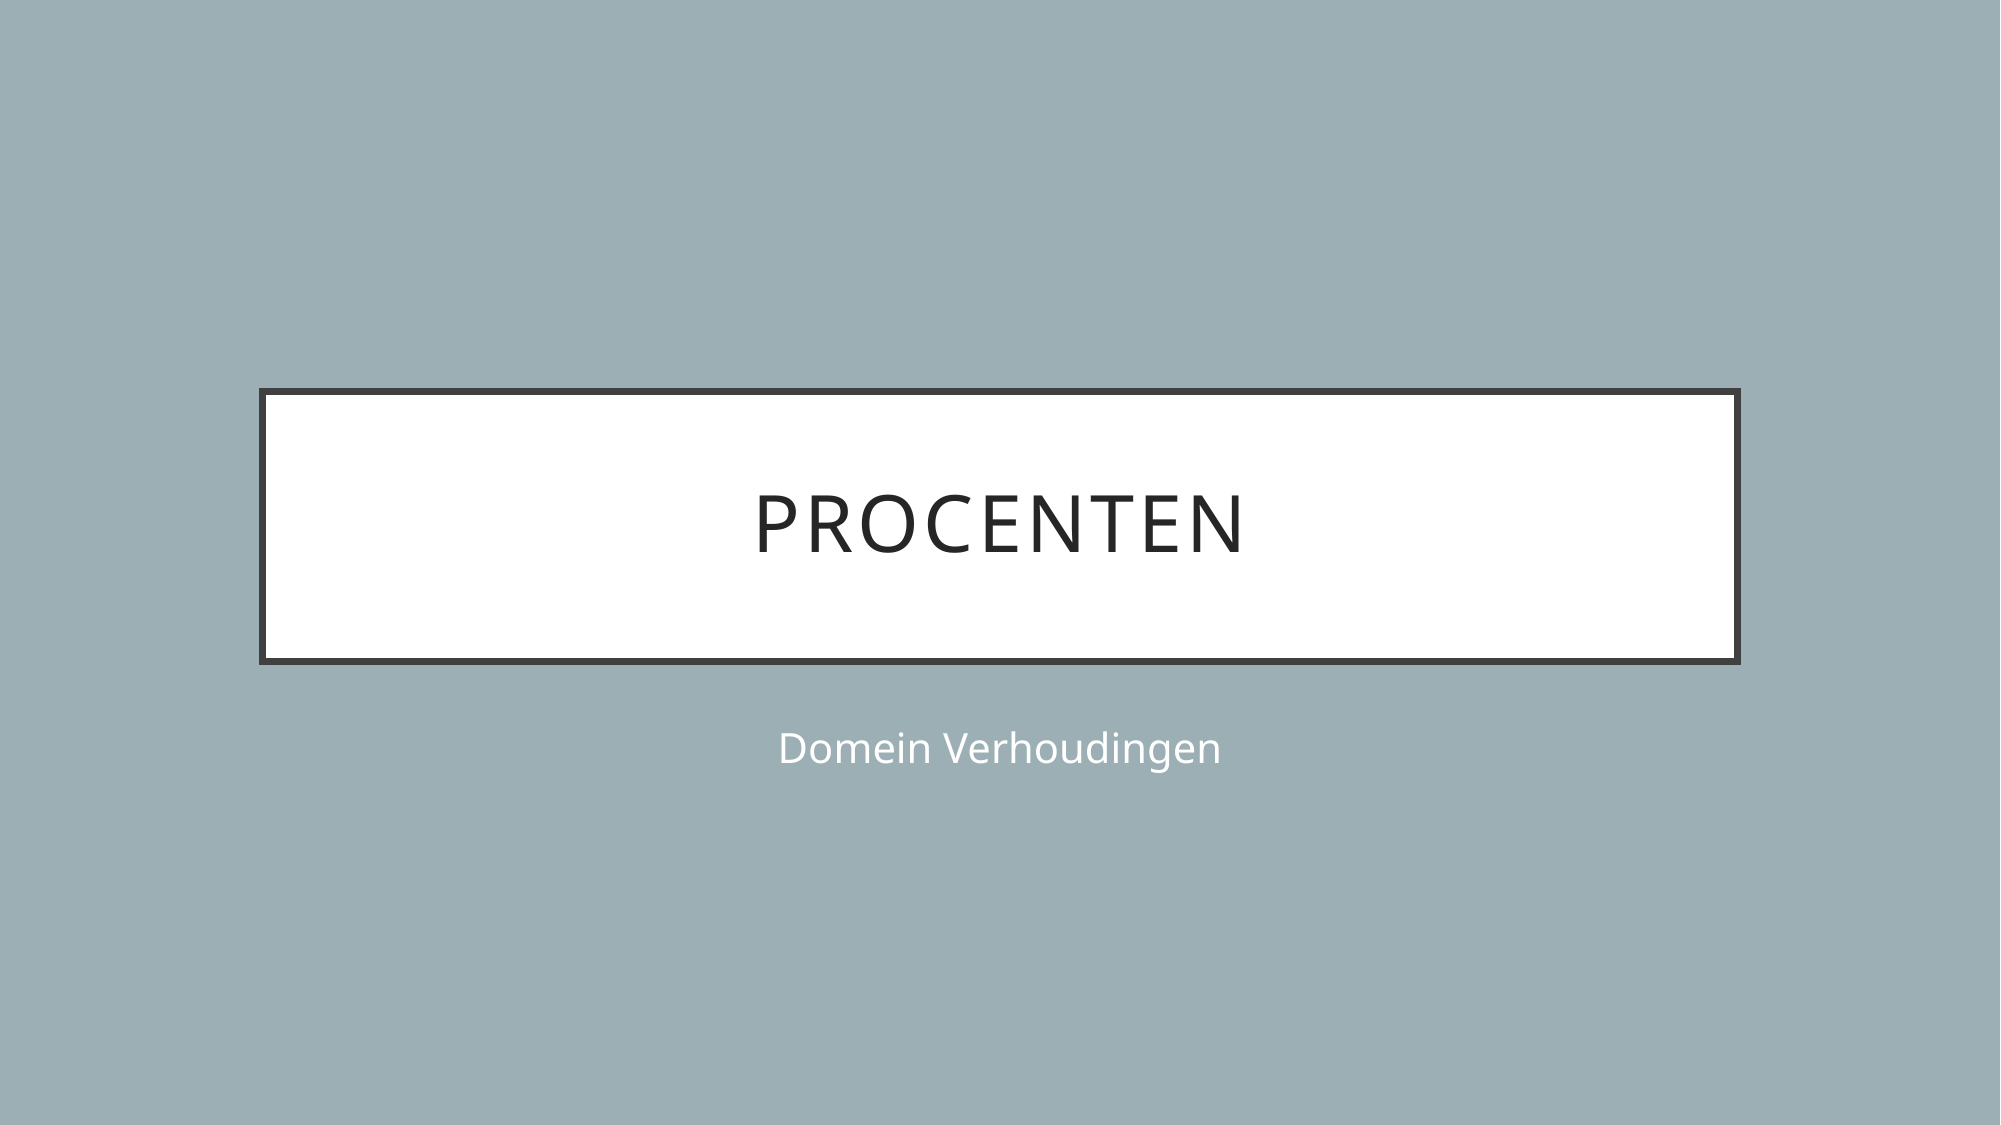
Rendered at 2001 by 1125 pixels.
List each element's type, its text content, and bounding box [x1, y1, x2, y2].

subtitle Domein Verhoudingen [442, 713, 1558, 918]
title procenten [259, 388, 1741, 665]
